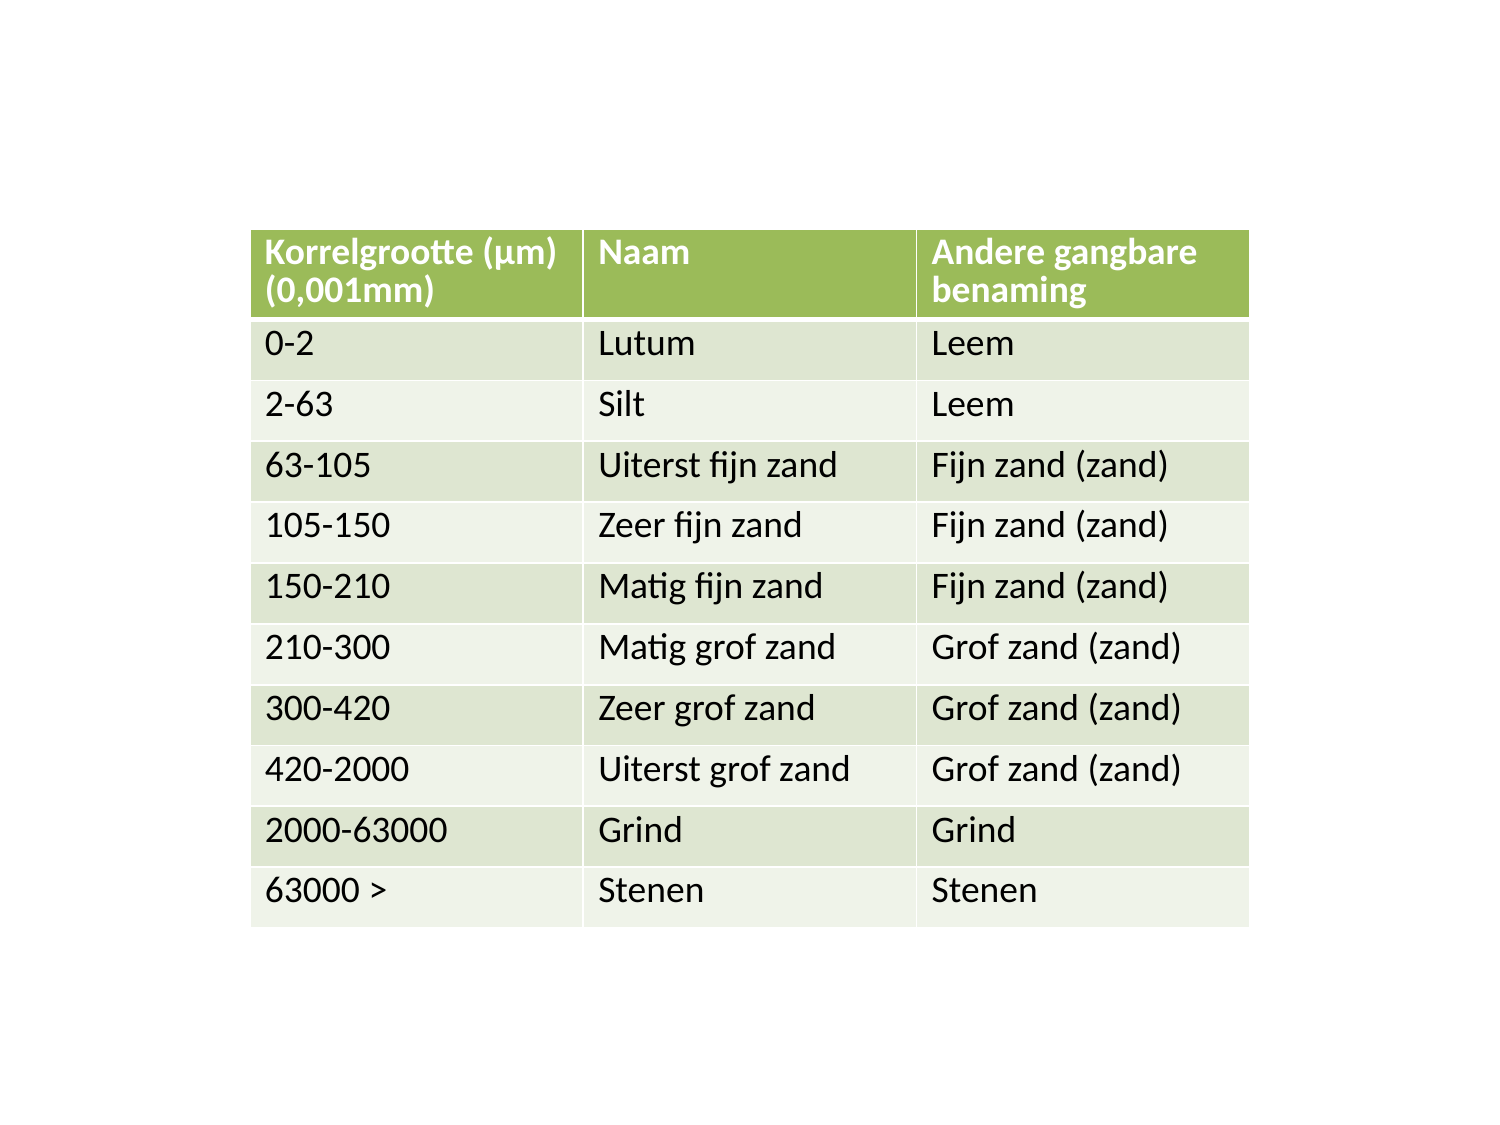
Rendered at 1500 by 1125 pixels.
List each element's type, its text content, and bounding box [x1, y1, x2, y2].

table_cell 150-210 [251, 564, 582, 623]
table_cell Stenen [917, 868, 1249, 927]
table_header Naam [584, 230, 916, 317]
table_cell Fijn zand (zand) [917, 442, 1249, 501]
table_cell 105-150 [251, 503, 582, 562]
table_cell Grof zand (zand) [917, 746, 1249, 805]
table_cell Silt [584, 381, 916, 440]
table_cell 2000-63000 [251, 807, 582, 866]
table_cell 0-2 [251, 322, 582, 380]
table_cell Leem [917, 322, 1249, 380]
table_cell 63000 ˃ [251, 868, 582, 927]
table_cell Matig fijn zand [584, 564, 916, 623]
table_cell Matig grof zand [584, 625, 916, 684]
table_cell 210-300 [251, 625, 582, 684]
table_cell Uiterst grof zand [584, 746, 916, 805]
table_cell 300-420 [251, 686, 582, 745]
table_cell Zeer grof zand [584, 686, 916, 745]
table_cell 63-105 [251, 442, 582, 501]
table_cell Stenen [584, 868, 916, 927]
table_cell Grof zand (zand) [917, 686, 1249, 745]
table_cell 2-63 [251, 381, 582, 440]
table_cell Grof zand (zand) [917, 625, 1249, 684]
table_cell Grind [917, 807, 1249, 866]
table_cell Uiterst fijn zand [584, 442, 916, 501]
table_header Korrelgrootte (µm) (0,001mm) [251, 230, 582, 317]
table_cell Zeer fijn zand [584, 503, 916, 562]
table_cell Lutum [584, 322, 916, 380]
table_cell Fijn zand (zand) [917, 503, 1249, 562]
table_cell 420-2000 [251, 746, 582, 805]
table_cell Fijn zand (zand) [917, 564, 1249, 623]
table_cell Leem [917, 381, 1249, 440]
table_header Andere gangbare benaming [917, 230, 1249, 317]
table_cell Grind [584, 807, 916, 866]
